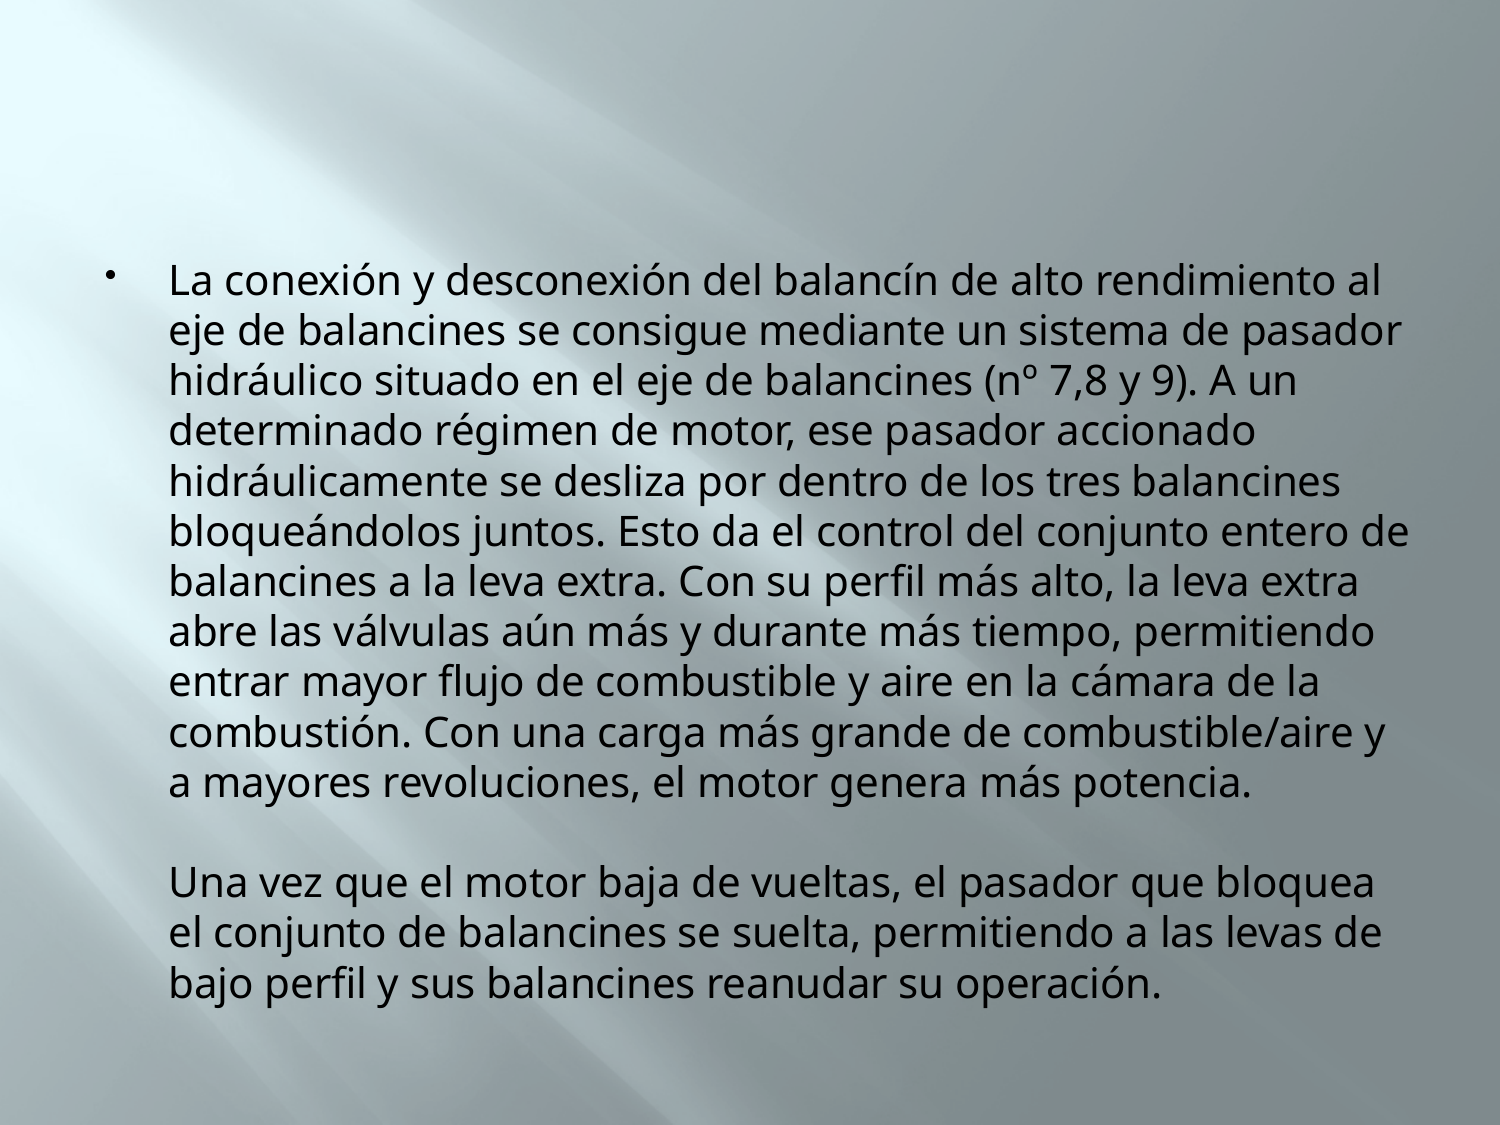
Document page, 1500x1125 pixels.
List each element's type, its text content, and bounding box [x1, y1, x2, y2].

list La conexión y desconexión del balancín de alto rendimiento al eje de balancines se consigue mediante un sistema de pasador hidráulico situado en el eje de balancines (nº 7,8 y 9). A un determinado régimen de motor, ese pasador accionado hidráulicamente se desliza por dentro de los tres balancines bloqueándolos juntos. Esto da el control del conjunto entero de balancines a la leva extra. Con su perfil más alto, la leva extra abre las válvulas aún más y durante más tiempo, permitiendo entrar mayor flujo de combustible y aire en la cámara de la combustión. Con una carga más grande de combustible/aire y a mayores revoluciones, el motor genera más potencia. Una vez que el motor baja de vueltas, el pasador que bloquea el conjunto de balancines se suelta, permitiendo a las levas de bajo perfil y sus balancines reanudar su operación. [70, 246, 1425, 1035]
